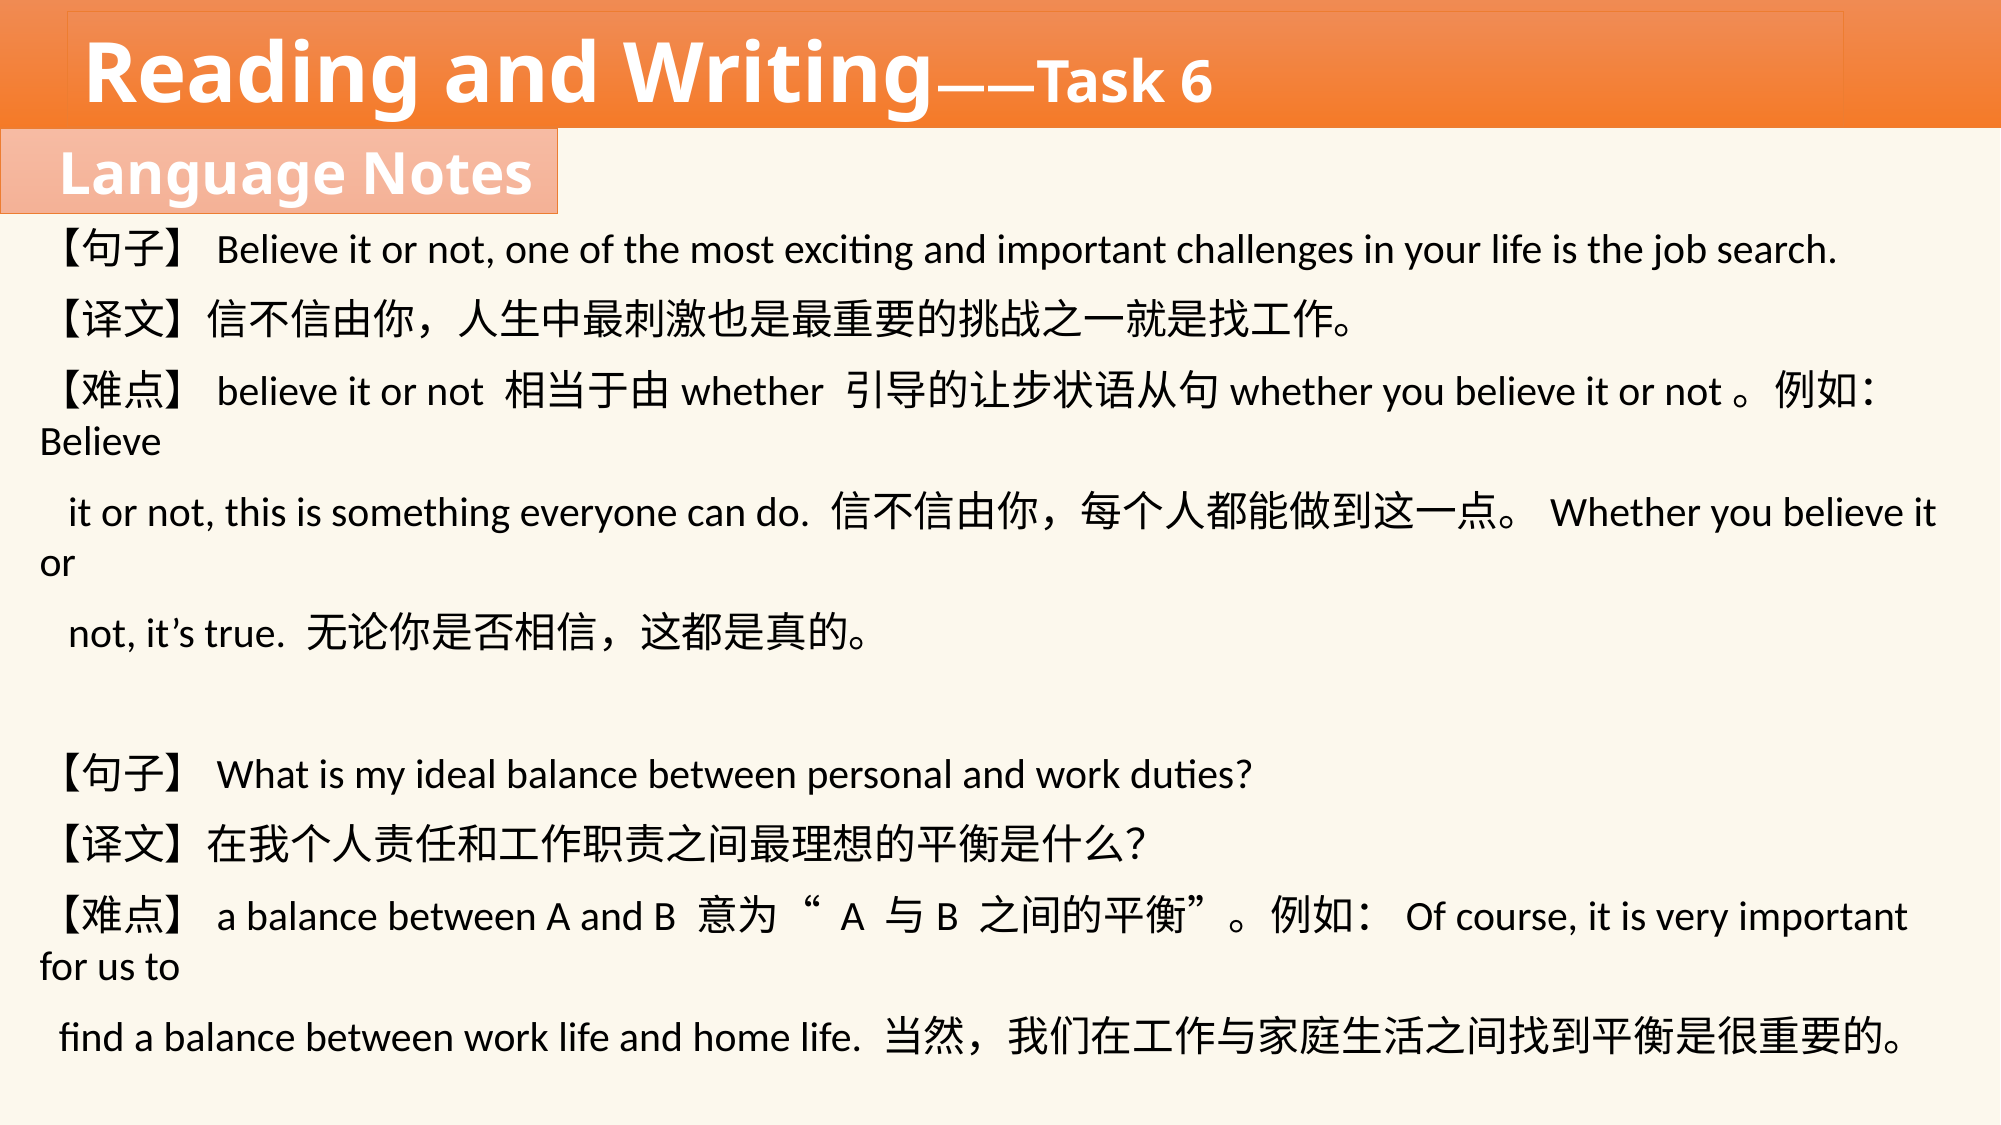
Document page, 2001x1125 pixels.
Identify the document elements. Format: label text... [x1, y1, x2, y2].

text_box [0, 0, 2000, 215]
list 【句子】Believe it or not, one of the most exciting and important challenges in your life is the job search. 【译文】信不信由你，人生中最刺激也是最重要的挑战之一就是找工作。 【难点】believe it or not 相当于由whether 引导的让步状语从句whether you believe it or not。例如：Believe it or not, this is something everyone can do. 信不信由你，每个人都能做到这一点。Whether you believe it or not, it’s true. 无论你是否相信，这都是真的。 【句子】What is my ideal balance between personal and work duties? 【译文】在我个人责任和工作职责之间最理想的平衡是什么？ 【难点】a balance between A and B 意为“ A 与B 之间的平衡”。例如：Of course, it is very important for us to find a balance between work life and home life. 当然，我们在工作与家庭生活之间找到平衡是很重要的。 [24, 215, 1978, 1067]
